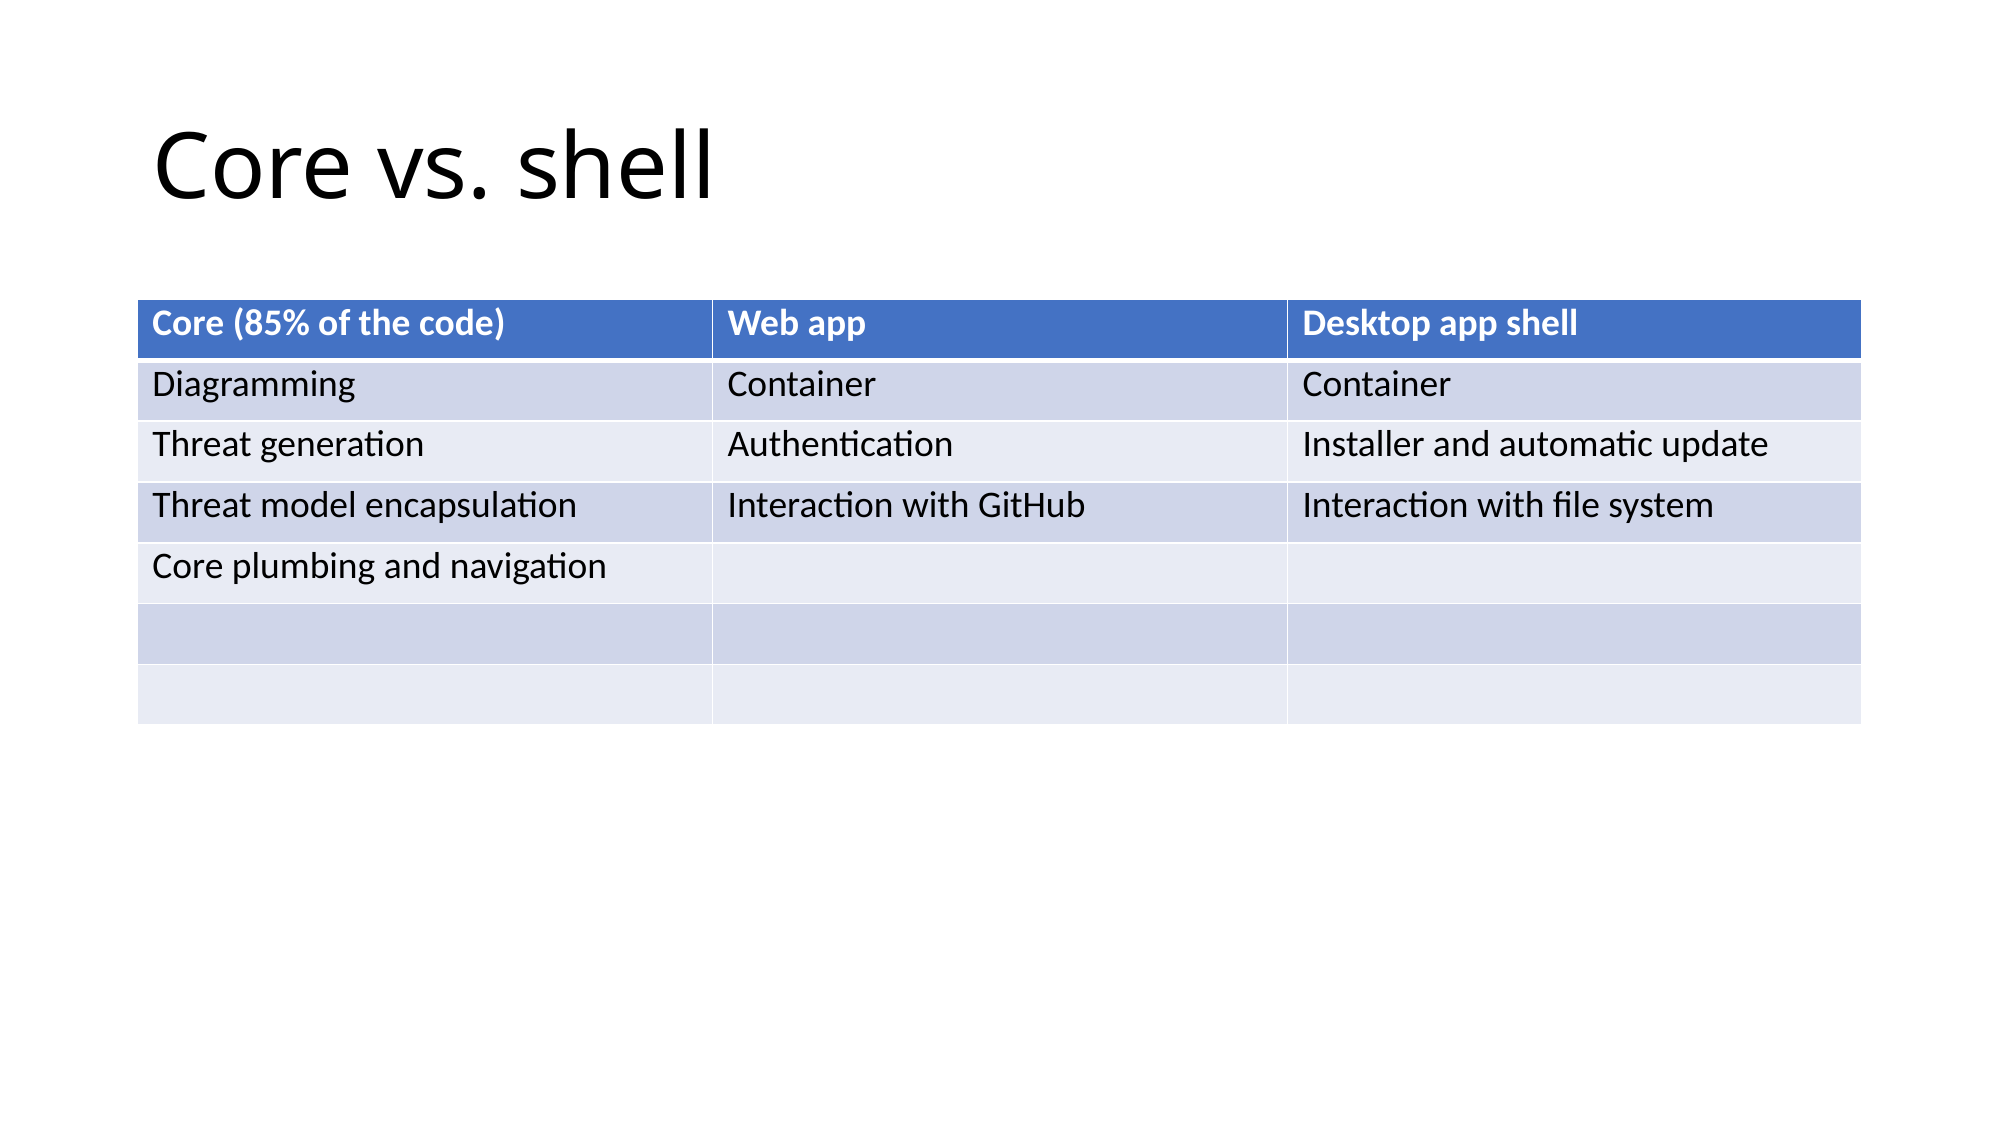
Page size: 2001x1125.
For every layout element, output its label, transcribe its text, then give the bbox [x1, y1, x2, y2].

table_cell [1288, 544, 1861, 603]
table_cell [138, 665, 712, 724]
table_cell Container [1288, 363, 1861, 420]
table_cell Installer and automatic update [1288, 422, 1861, 481]
table_cell Threat model encapsulation [138, 483, 712, 542]
table_cell Interaction with GitHub [713, 483, 1287, 542]
table_cell Interaction with file system [1288, 483, 1861, 542]
table_cell Diagramming [138, 363, 712, 420]
table_cell [138, 604, 712, 664]
table_header Web app [713, 300, 1287, 358]
table_cell [713, 665, 1287, 724]
title Core vs. shell [137, 59, 1863, 278]
table_cell Authentication [713, 422, 1287, 481]
table_cell [713, 544, 1287, 603]
table_header Core (85% of the code) [138, 300, 712, 358]
table_cell [1288, 665, 1861, 724]
table_cell [713, 604, 1287, 664]
table_cell [1288, 604, 1861, 664]
table_header Desktop app shell [1288, 300, 1861, 358]
table_cell Core plumbing and navigation [138, 544, 712, 603]
table_cell Threat generation [138, 422, 712, 481]
table_cell Container [713, 363, 1287, 420]
